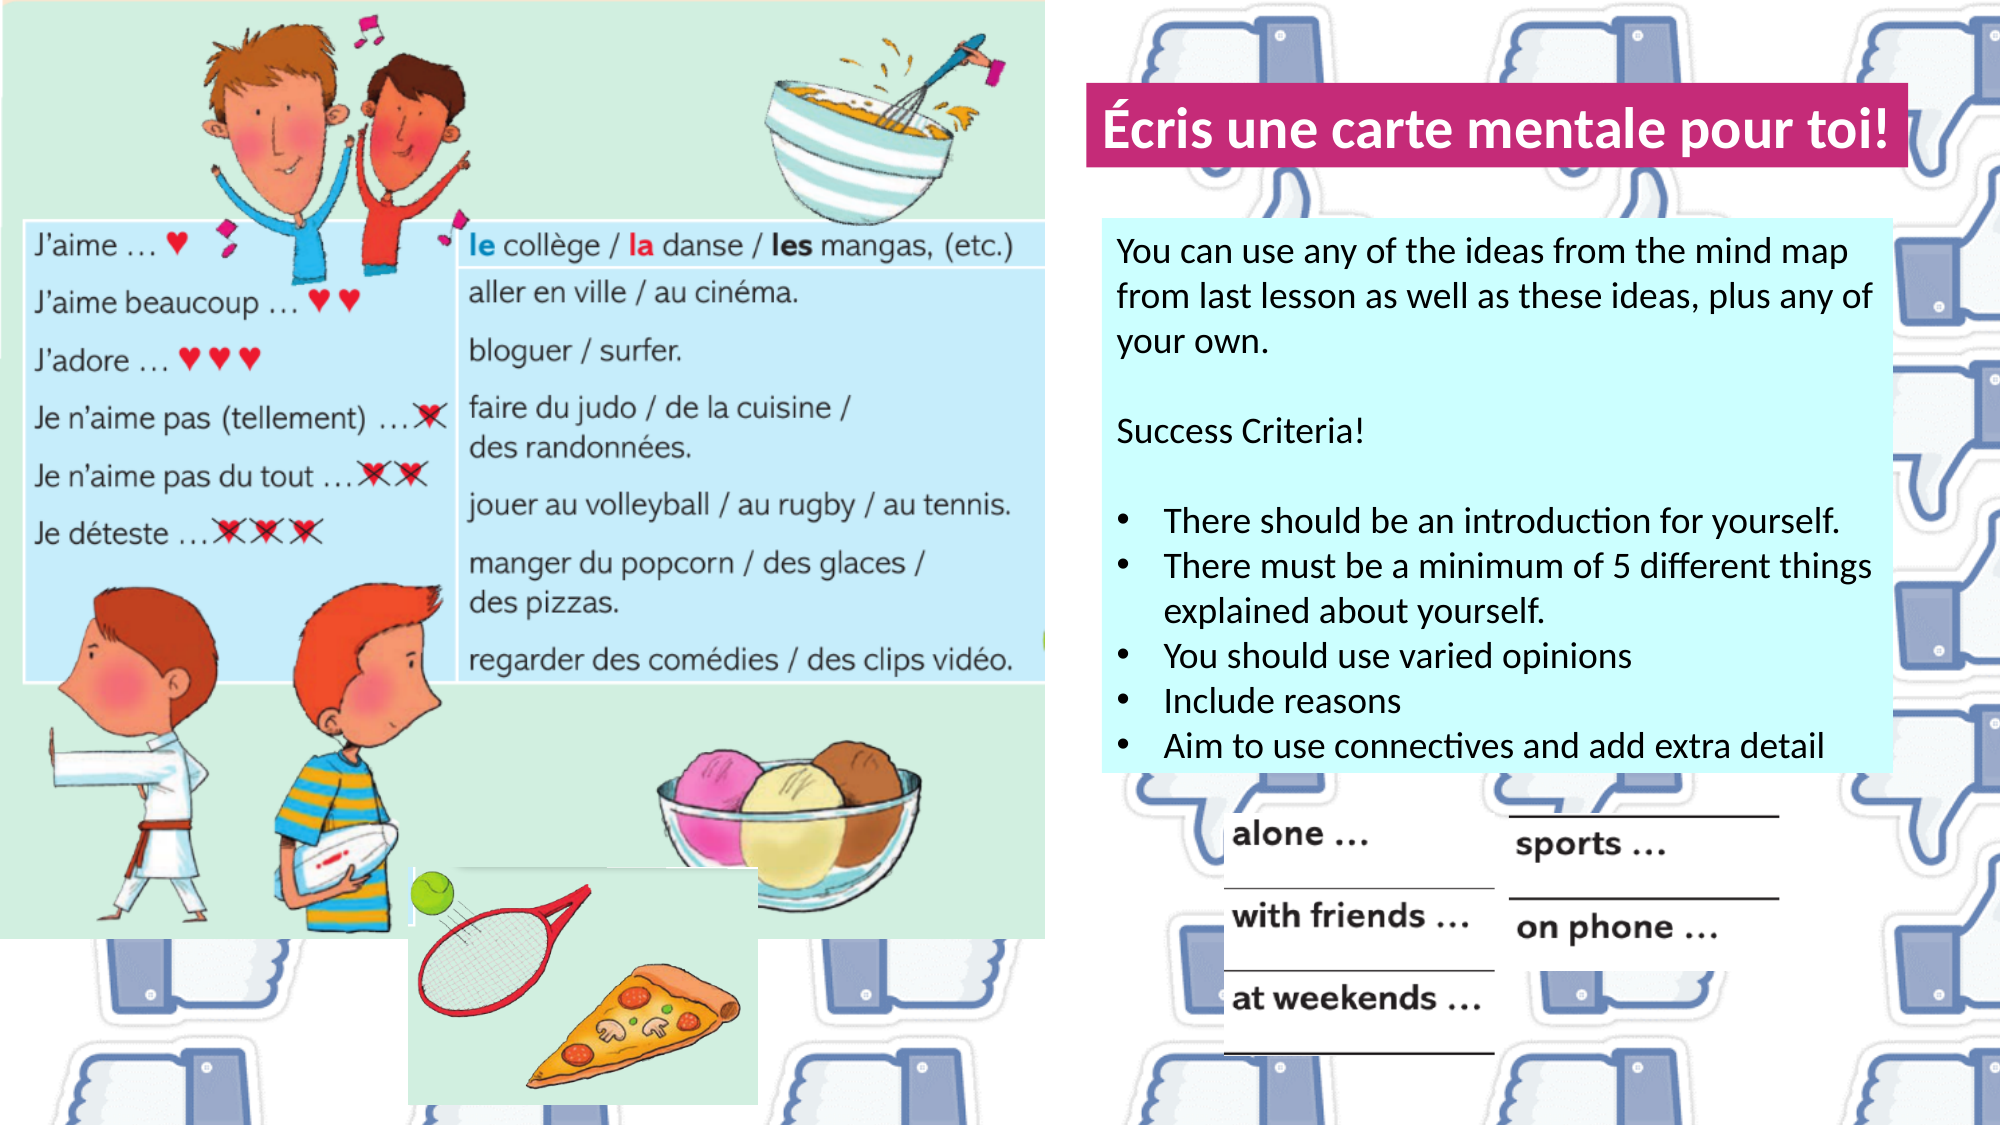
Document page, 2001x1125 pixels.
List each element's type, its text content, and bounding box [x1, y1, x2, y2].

list [137, 939, 408, 1014]
text_box Écris une carte mentale pour toi! [1086, 82, 1909, 168]
picture [1508, 813, 1780, 971]
list [758, 299, 1863, 1014]
picture [1224, 813, 1495, 1056]
text_box You can use any of the ideas from the mind map from last lesson as well as these ideas, plus any of your own. Success Criteria! There should be an introduction for yourself. There must be a minimum of 5 different things explained about yourself. You should use varied opinions Include reasons Aim to use connectives and add extra detail [1101, 218, 1893, 773]
text_box Learning Intent: To use infinitives and definite articles to give personal opinions. [0, 0, 2000, 1125]
picture [0, 0, 1045, 1105]
